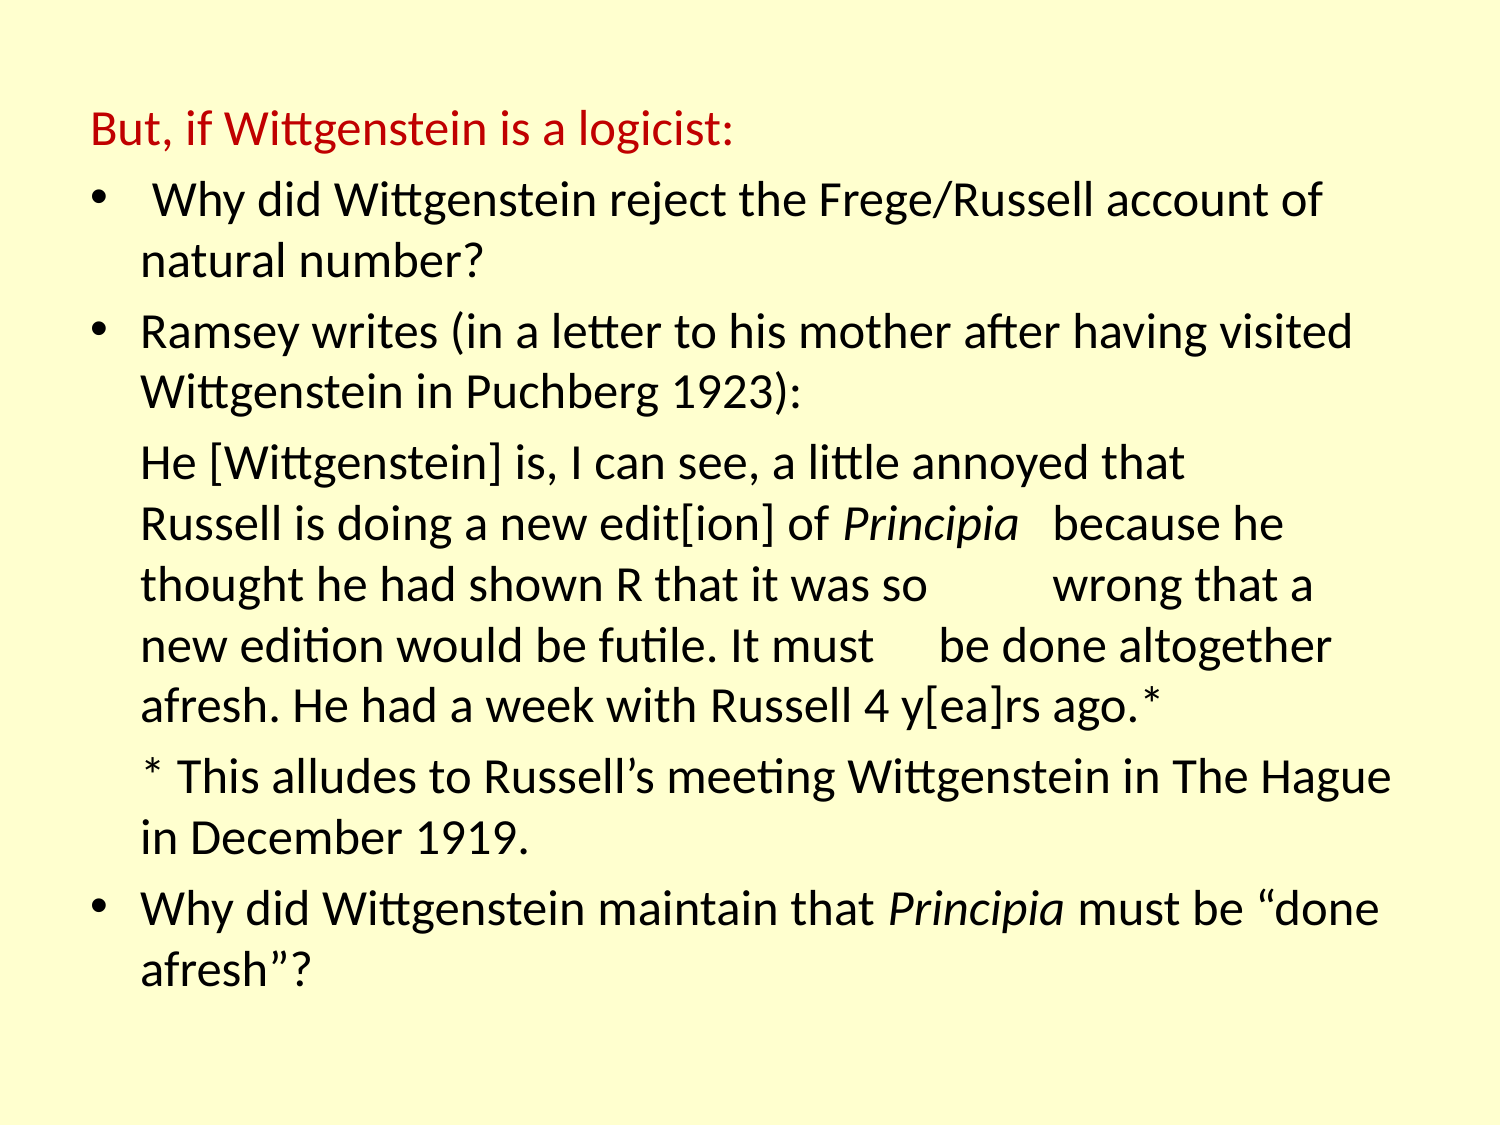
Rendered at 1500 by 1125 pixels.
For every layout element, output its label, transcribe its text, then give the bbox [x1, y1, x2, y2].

list But, if Wittgenstein is a logicist: Why did Wittgenstein reject the Frege/Russell account of natural number? Ramsey writes (in a letter to his mother after having visited Wittgenstein in Puchberg 1923): He [Wittgenstein] is, I can see, a little annoyed that Russell is doing a new edit[ion] of Principia because he thought he had shown R that it was so wrong that a new edition would be futile. It must be done altogether afresh. He had a week with Russell 4 y[ea]rs ago.* * This alludes to Russell’s meeting Wittgenstein in The Hague in December 1919. Why did Wittgenstein maintain that Principia must be “done afresh”? [75, 87, 1425, 1005]
